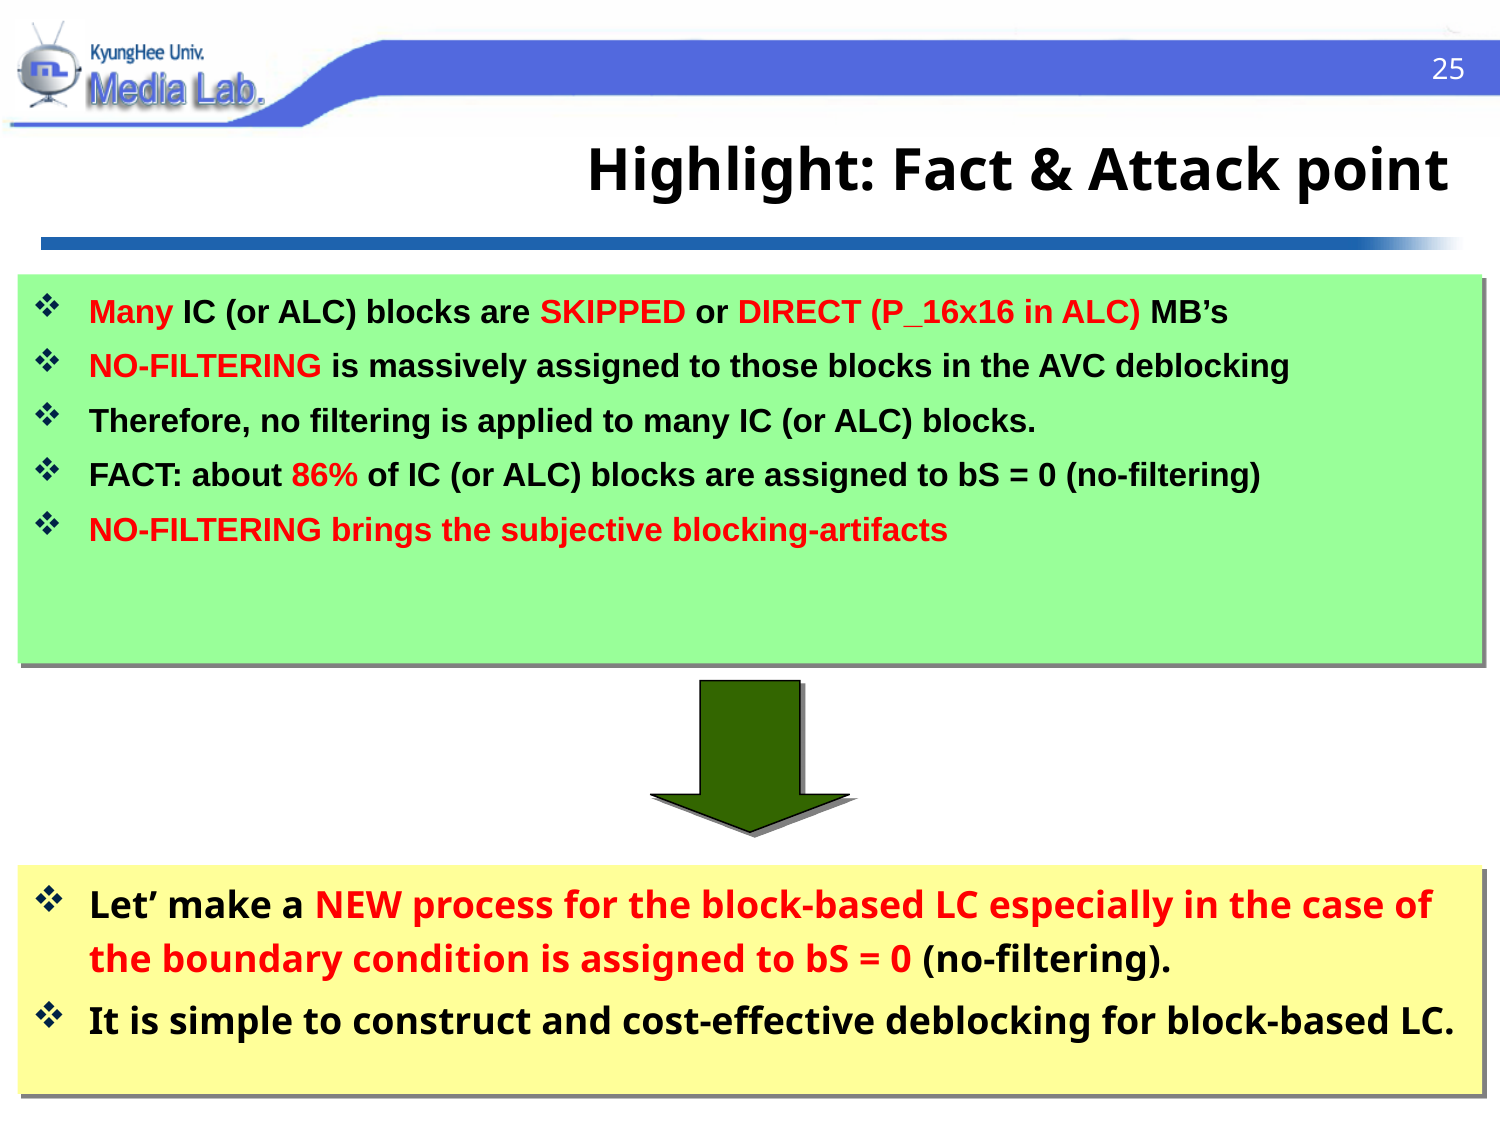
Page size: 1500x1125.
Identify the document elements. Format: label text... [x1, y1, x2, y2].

picture [0, 0, 1500, 138]
text_box Let’ make a NEW process for the block-based LC especially in the case of the boundary condition is assigned to bS = 0 (no-filtering). It is simple to construct and cost-effective deblocking for block-based LC. [17, 865, 1483, 1094]
text_box Many IC (or ALC) blocks are SKIPPED or DIRECT (P_16x16 in ALC) MB’s NO-FILTERING is massively assigned to those blocks in the AVC deblocking Therefore, no filtering is applied to many IC (or ALC) blocks. FACT: about 86% of IC (or ALC) blocks are assigned to bS = 0 (no-filtering) NO-FILTERING brings the subjective blocking-artifacts [17, 274, 1483, 664]
slide_number 25 [1403, 42, 1481, 93]
text_box [650, 680, 850, 833]
picture [41, 237, 1500, 250]
title Highlight: Fact & Attack point [312, 101, 1465, 233]
